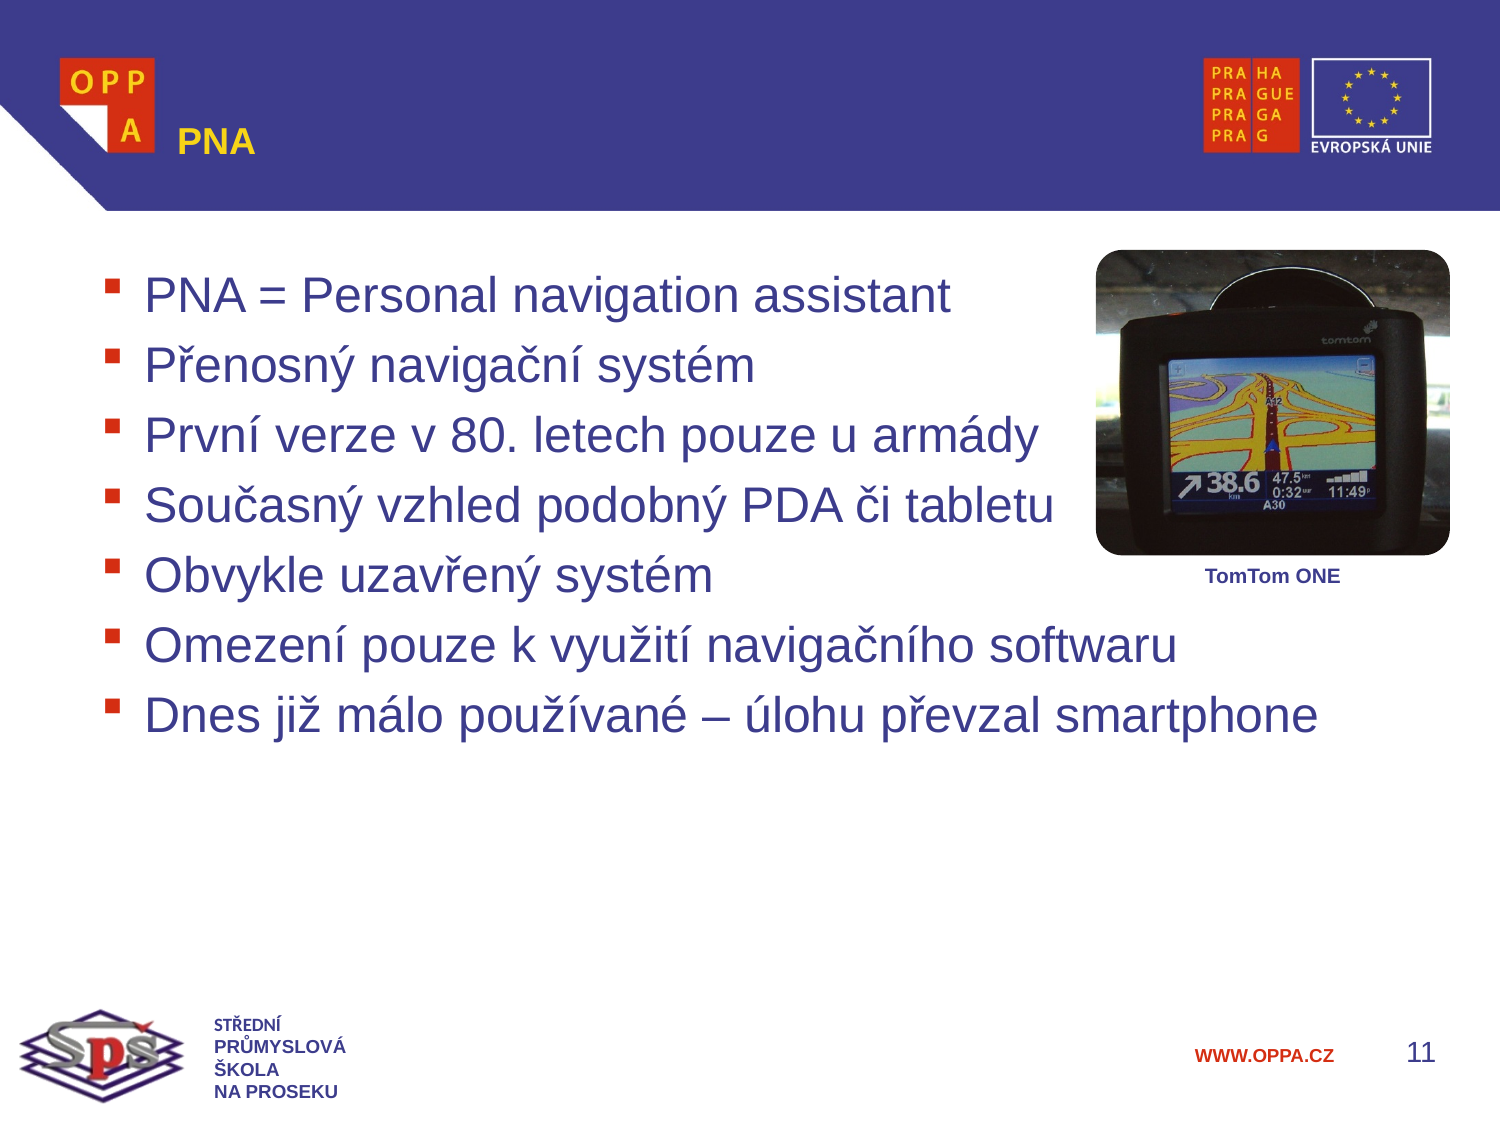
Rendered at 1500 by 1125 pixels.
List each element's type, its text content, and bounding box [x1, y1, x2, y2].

list PNA = Personal navigation assistant Přenosný navigační systém První verze v 80. letech pouze u armády Současný vzhled podobný PDA či tabletu Obvykle uzavřený systém Omezení pouze k využití navigačního softwaru Dnes již málo používané – úlohu převzal smartphone [101, 262, 1437, 1005]
picture [1095, 249, 1451, 556]
picture [0, 0, 1500, 211]
slide_number 11 [1339, 1015, 1437, 1069]
title PNA [177, 38, 1137, 162]
text_box STŘEDNÍ PRŮMYSLOVÁ ŠKOLA NA PROSEKU [199, 1004, 509, 1110]
text_box TomTom ONE [1190, 565, 1356, 596]
picture [19, 1001, 186, 1107]
